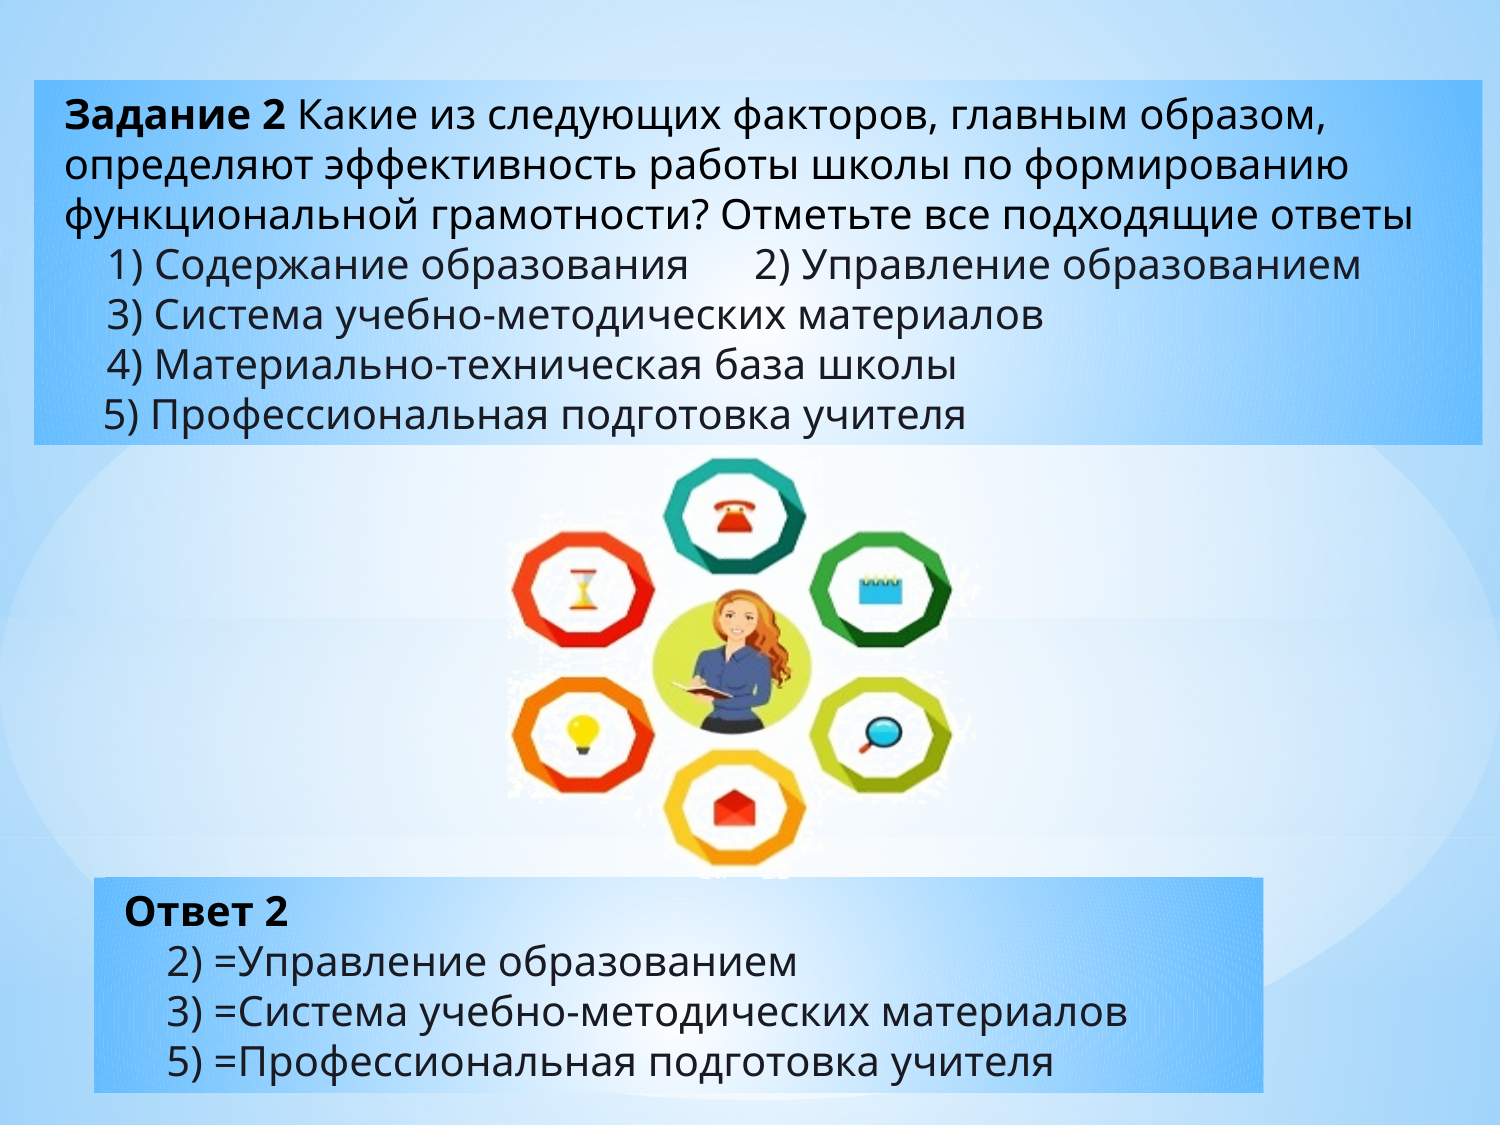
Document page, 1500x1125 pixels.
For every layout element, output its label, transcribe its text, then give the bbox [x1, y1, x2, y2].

text_box Ответ 2 2) =Управление образованием 3) =Система учебно-методических материалов 5) =Профессиональная подготовка учителя [94, 877, 1264, 1093]
text_box Задание 2 Какие из следующих факторов, главным образом, определяют эффективность работы школы по формированию функциональной грамотности? Отметьте все подходящие ответы 1) Содержание образования 2) Управление образованием 3) Система учебно-методических материалов 4) Материально-техническая база школы 5) Профессиональная подготовка учителя [34, 80, 1483, 445]
picture [489, 449, 987, 879]
